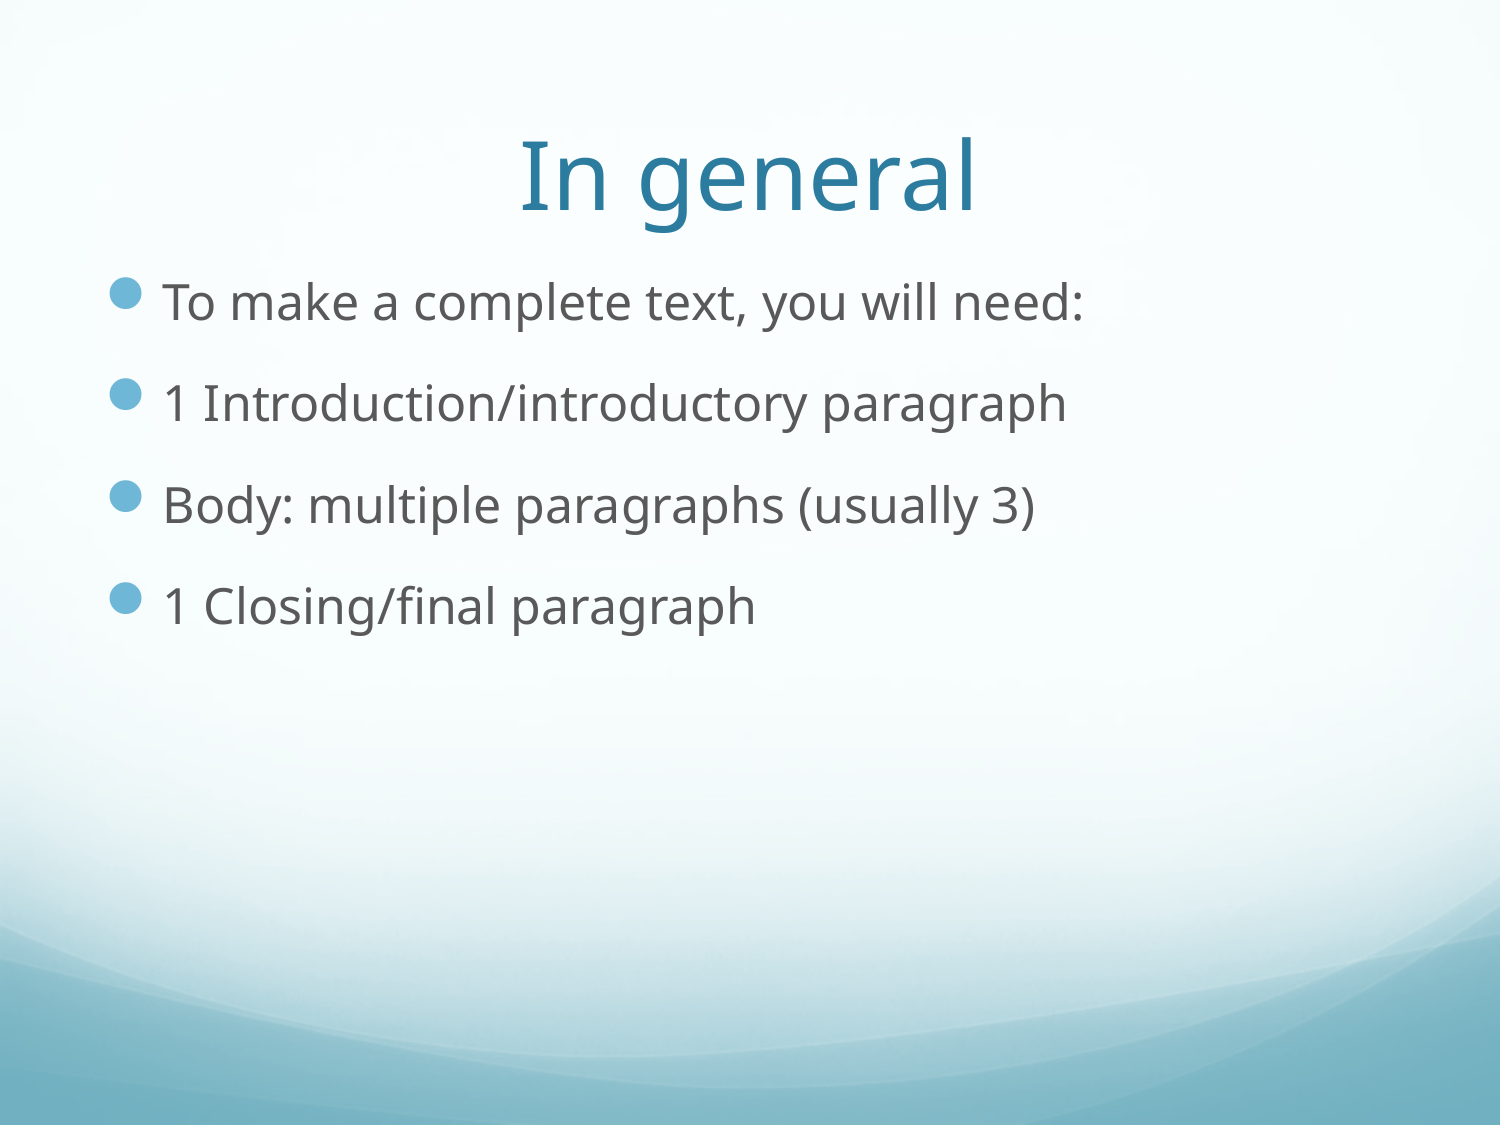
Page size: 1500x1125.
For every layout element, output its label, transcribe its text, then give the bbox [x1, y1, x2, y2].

title In general [90, 17, 1410, 237]
list To make a complete text, you will need: 1 Introduction/introductory paragraph Body: multiple paragraphs (usually 3) 1 Closing/final paragraph [90, 262, 1410, 975]
